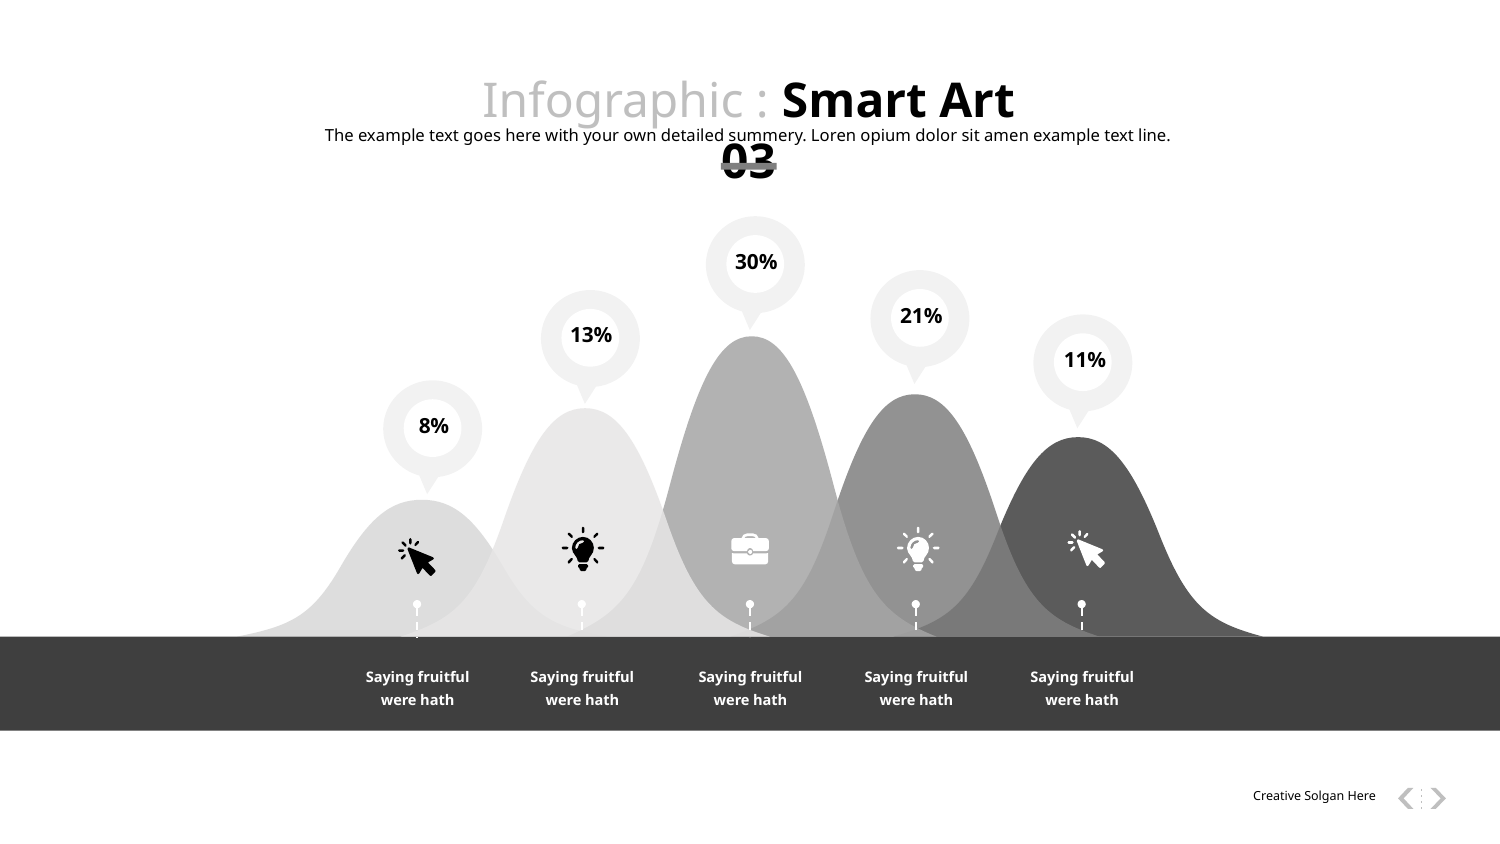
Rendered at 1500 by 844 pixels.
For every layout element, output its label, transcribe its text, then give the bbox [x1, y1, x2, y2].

text_box [1076, 539, 1105, 568]
text_box [907, 536, 929, 563]
text_box [913, 564, 924, 572]
text_box Infographic : Smart Art 03 [444, 60, 1054, 120]
text_box [240, 499, 492, 636]
text_box [1001, 437, 1261, 636]
text_box The example text goes here with your own detailed summery. Loren opium dolor sit amen example text line. [290, 120, 1207, 151]
text_box [401, 541, 436, 576]
text_box [1086, 632, 1100, 637]
text_box [578, 564, 589, 572]
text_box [1033, 314, 1133, 412]
text_box [421, 408, 746, 637]
text_box Saying fruitful were hath [851, 656, 981, 706]
text_box Saying fruitful were hath [685, 656, 816, 706]
text_box [400, 632, 412, 637]
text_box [705, 215, 806, 314]
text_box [382, 380, 483, 478]
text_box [540, 289, 641, 388]
text_box [838, 394, 1078, 637]
text_box Saying fruitful were hath [517, 656, 647, 706]
text_box [0, 636, 1500, 731]
text_box [753, 631, 770, 637]
text_box [663, 336, 912, 637]
text_box Saying fruitful were hath [1017, 656, 1147, 706]
text_box [919, 629, 937, 637]
text_box [731, 533, 769, 565]
text_box Saying fruitful were hath [353, 656, 483, 706]
text_box [571, 536, 594, 563]
text_box [720, 162, 777, 170]
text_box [870, 269, 970, 368]
